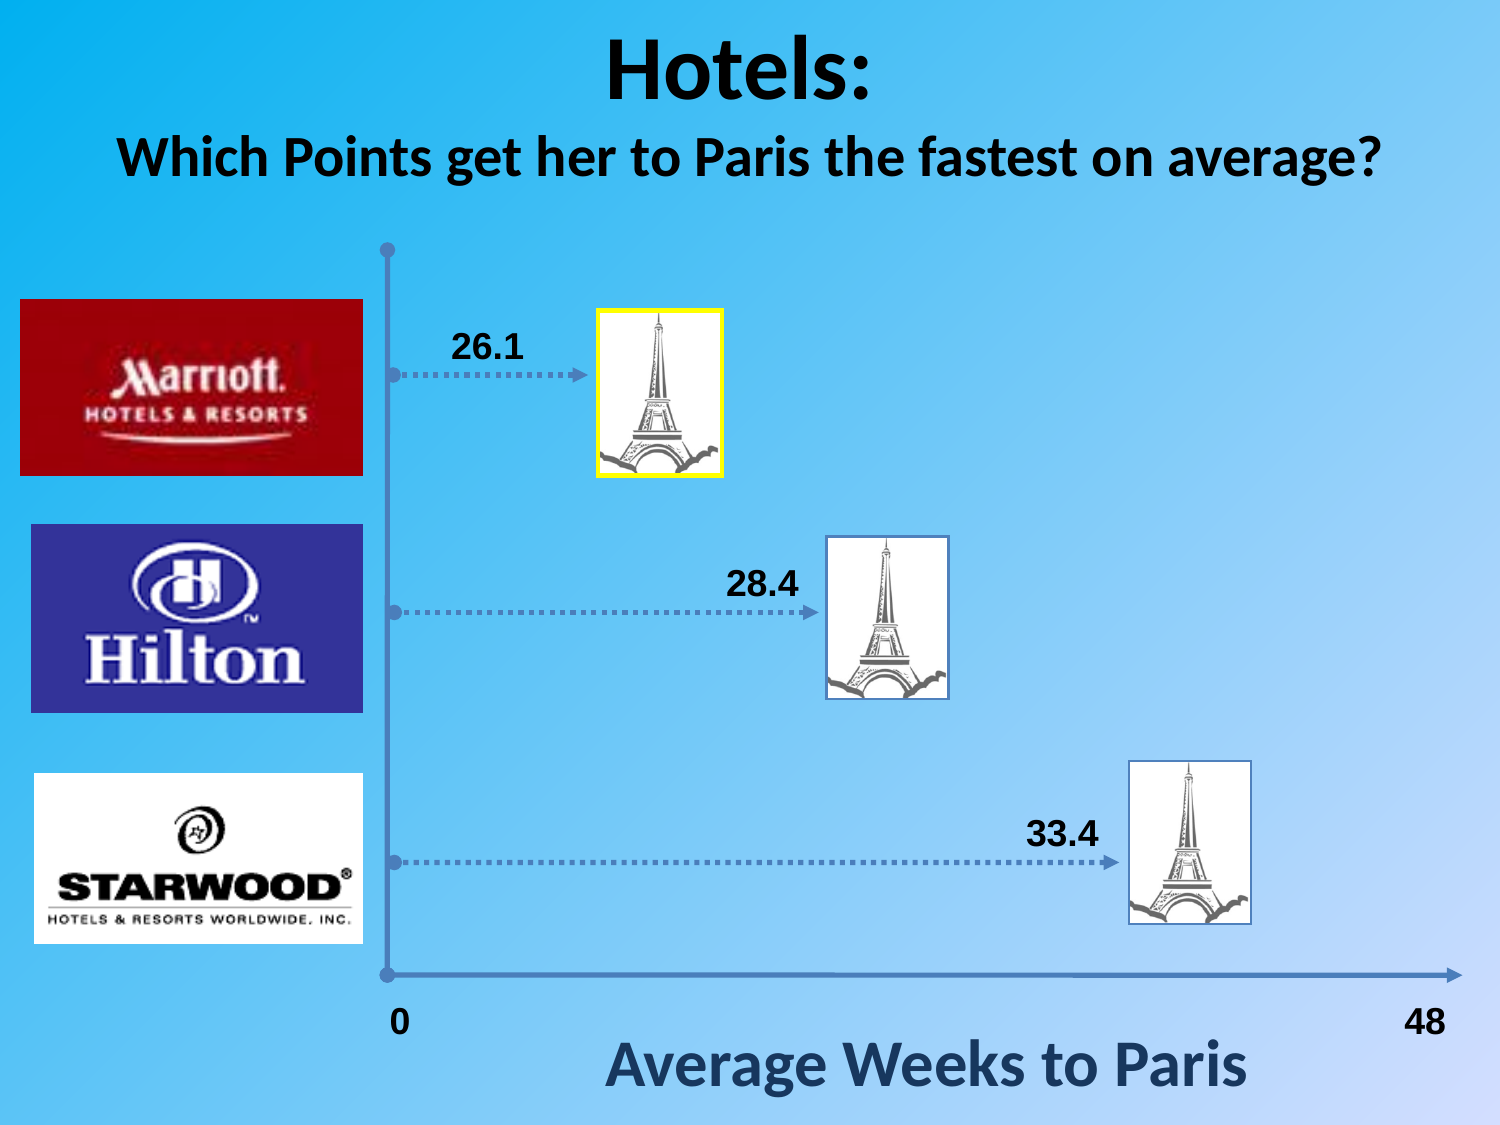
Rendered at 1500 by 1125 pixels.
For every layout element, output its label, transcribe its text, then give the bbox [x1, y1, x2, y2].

title Hotels: Which Points get her to Paris the fastest on average? [74, 3, 1426, 192]
picture [827, 537, 948, 699]
picture [1129, 761, 1251, 924]
text_box 48 [1362, 989, 1488, 1050]
picture [20, 299, 363, 476]
text_box Average Weeks to Paris [575, 1012, 1275, 1113]
picture [31, 524, 363, 612]
picture [31, 613, 363, 713]
picture [599, 312, 721, 474]
picture [34, 772, 363, 944]
text_box 28.4 [699, 551, 822, 612]
text_box 0 [337, 989, 463, 1050]
text_box 33.4 [999, 801, 1124, 862]
text_box 26.1 [425, 314, 550, 374]
